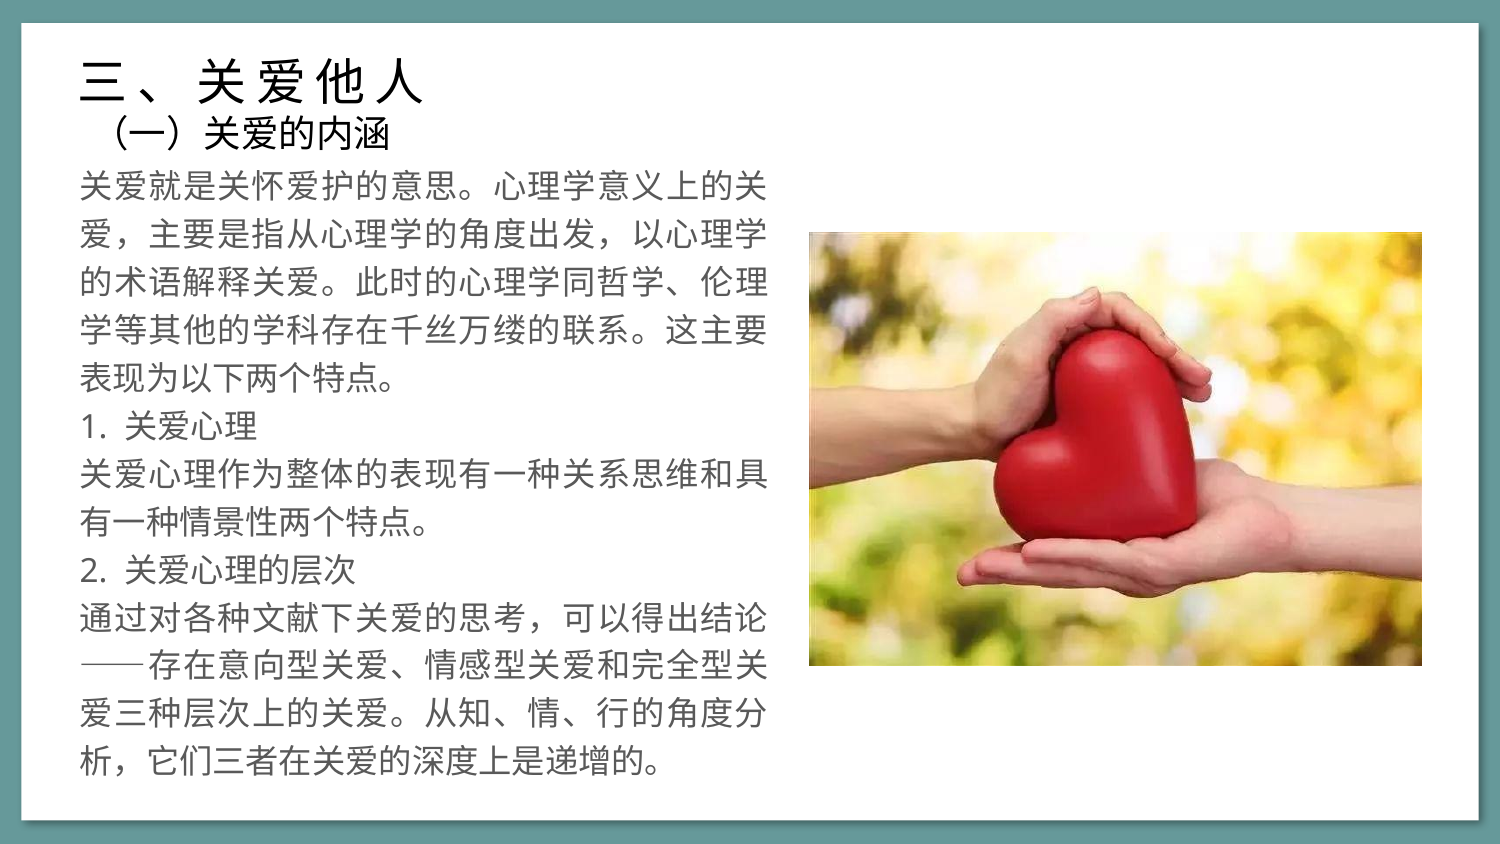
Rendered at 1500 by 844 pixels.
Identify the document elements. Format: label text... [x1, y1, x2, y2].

text_box 三、关爱他人 [64, 43, 830, 117]
text_box （一）关爱的内涵 [76, 102, 407, 163]
text_box 关爱就是关怀爱护的意思。心理学意义上的关爱，主要是指从心理学的角度出发，以心理学的术语解释关爱。此时的心理学同哲学、伦理学等其他的学科存在千丝万缕的联系。这主要表现为以下两个特点。 1. 关爱心理 关爱心理作为整体的表现有一种关系思维和具有一种情景性两个特点。 2. 关爱心理的层次 通过对各种文献下关爱的思考，可以得出结论——存在意向型关爱、情感型关爱和完全型关爱三种层次上的关爱。从知、情、行的角度分析，它们三者在关爱的深度上是递增的。 [64, 150, 783, 788]
picture [808, 232, 1422, 666]
